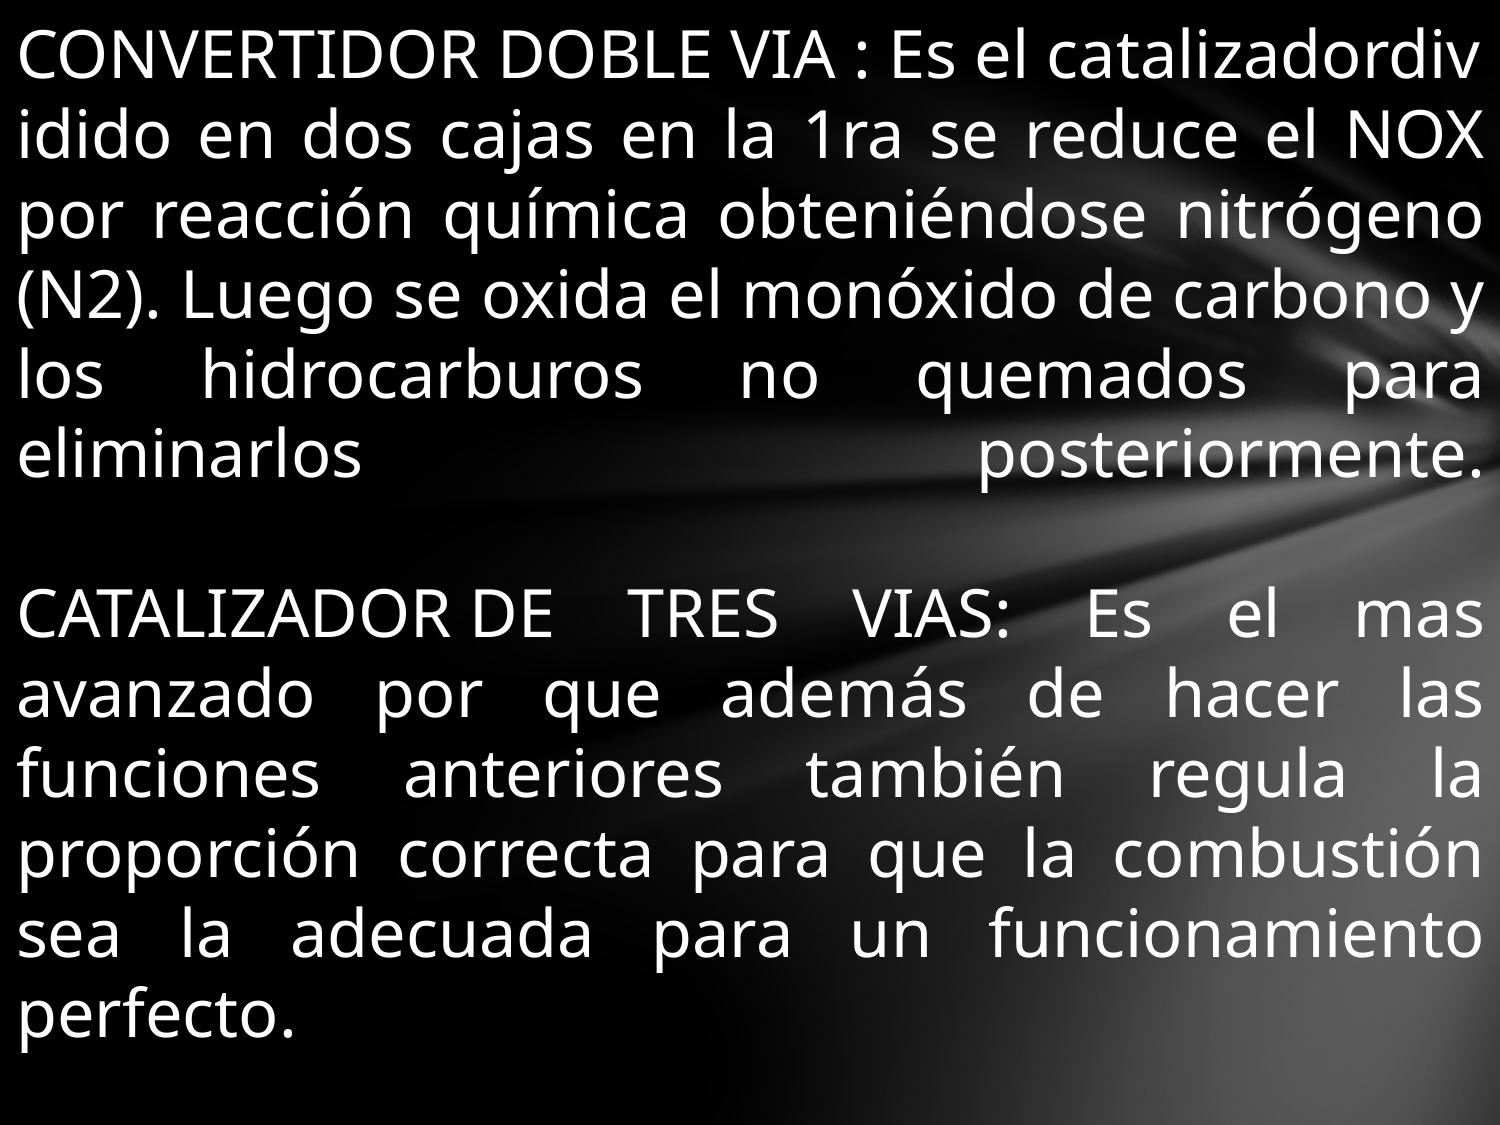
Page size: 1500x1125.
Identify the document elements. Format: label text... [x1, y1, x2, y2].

text_box CONVERTIDOR DOBLE VIA : Es el catalizadordividido en dos cajas en la 1ra se reduce el NOX por reacción química obteniéndose nitrógeno (N2). Luego se oxida el monóxido de carbono y los hidrocarburos no quemados para eliminarlos posteriormente. CATALIZADOR DE TRES VIAS: Es el mas avanzado por que además de hacer las funciones anteriores también regula la proporción correcta para que la combustión sea la adecuada para un funcionamiento perfecto. [1, 4, 1500, 1119]
